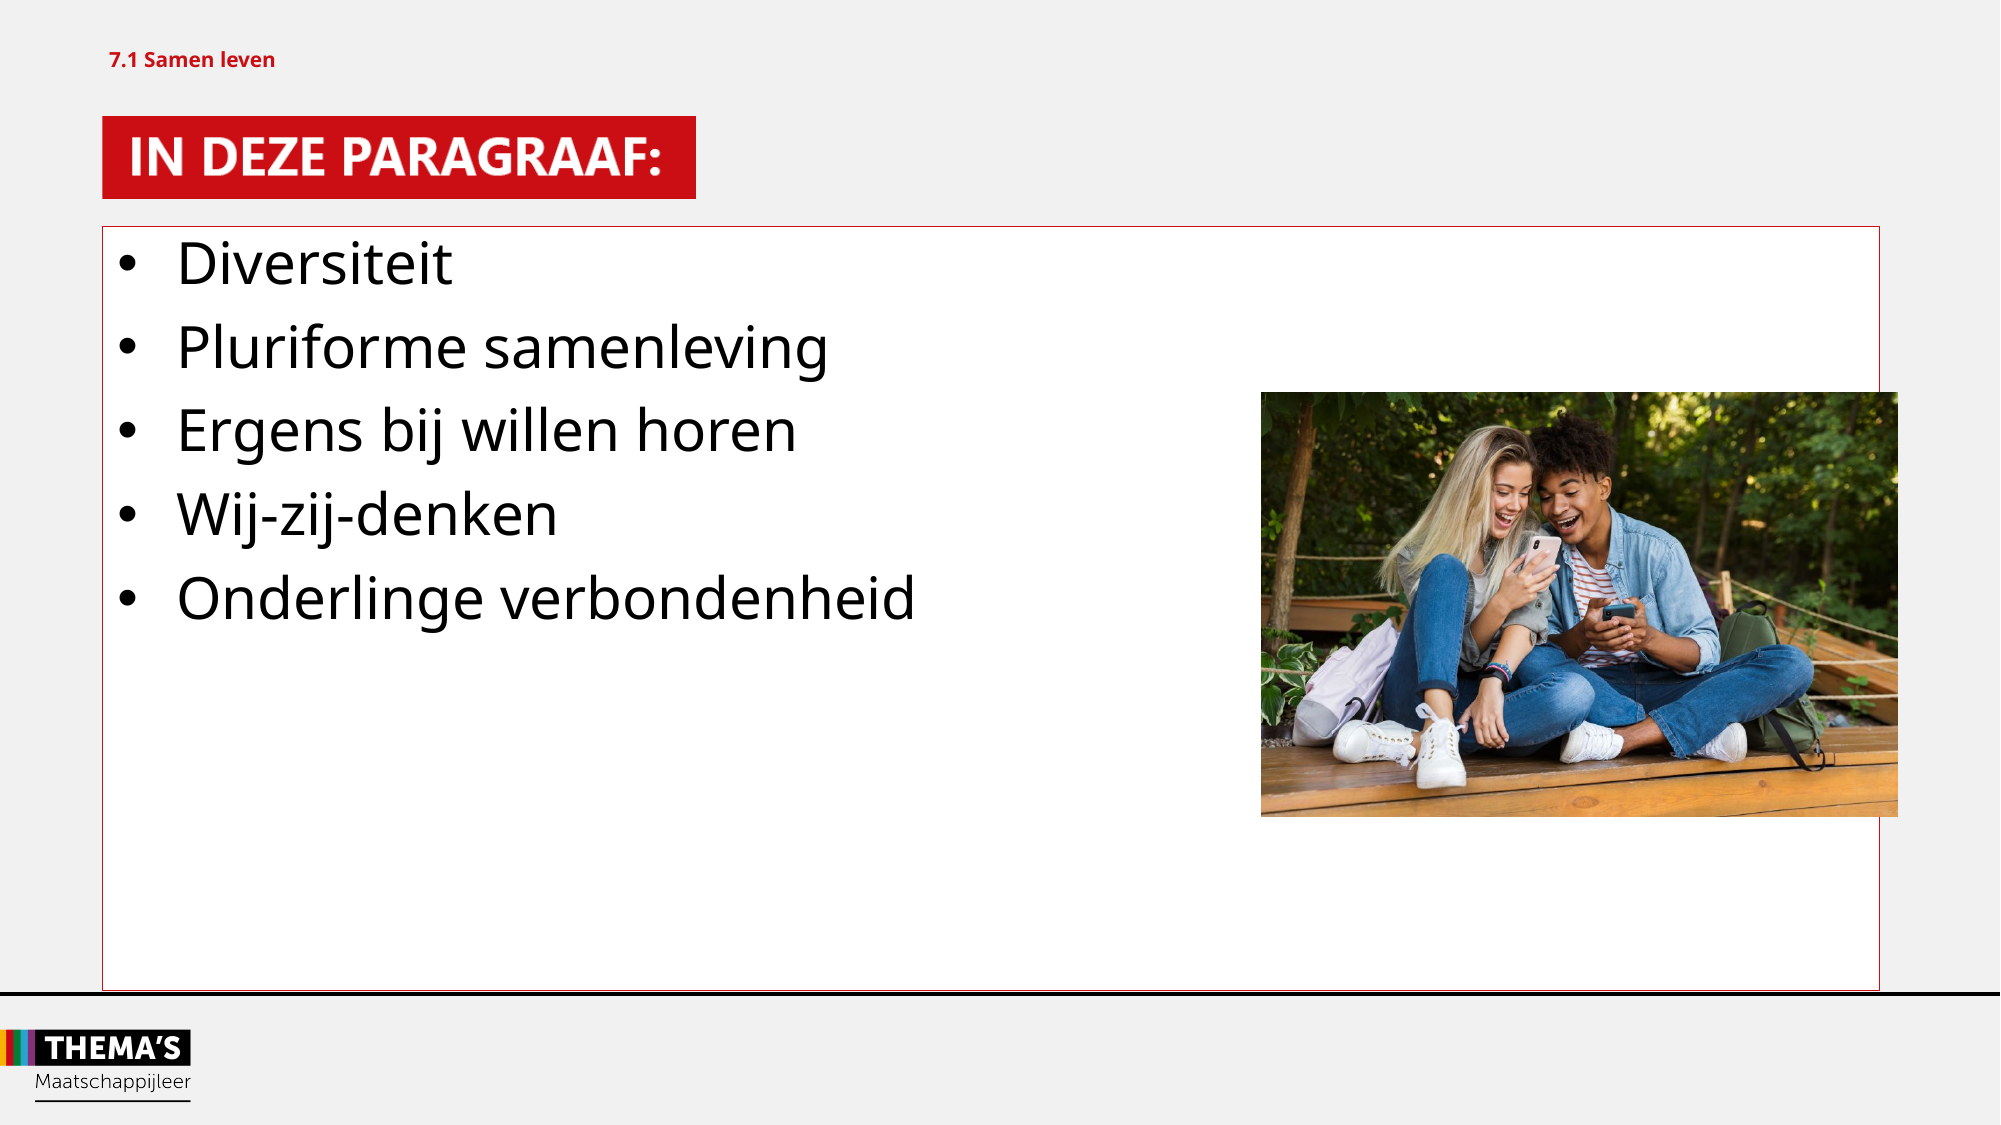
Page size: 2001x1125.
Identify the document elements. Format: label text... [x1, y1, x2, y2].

picture [0, 993, 203, 1125]
list Diversiteit Pluriforme samenleving Ergens bij willen horen Wij-zij-denken Onderlinge verbondenheid [102, 226, 1880, 991]
list 7.1 Samen leven [94, 33, 941, 88]
picture [1261, 392, 1898, 817]
